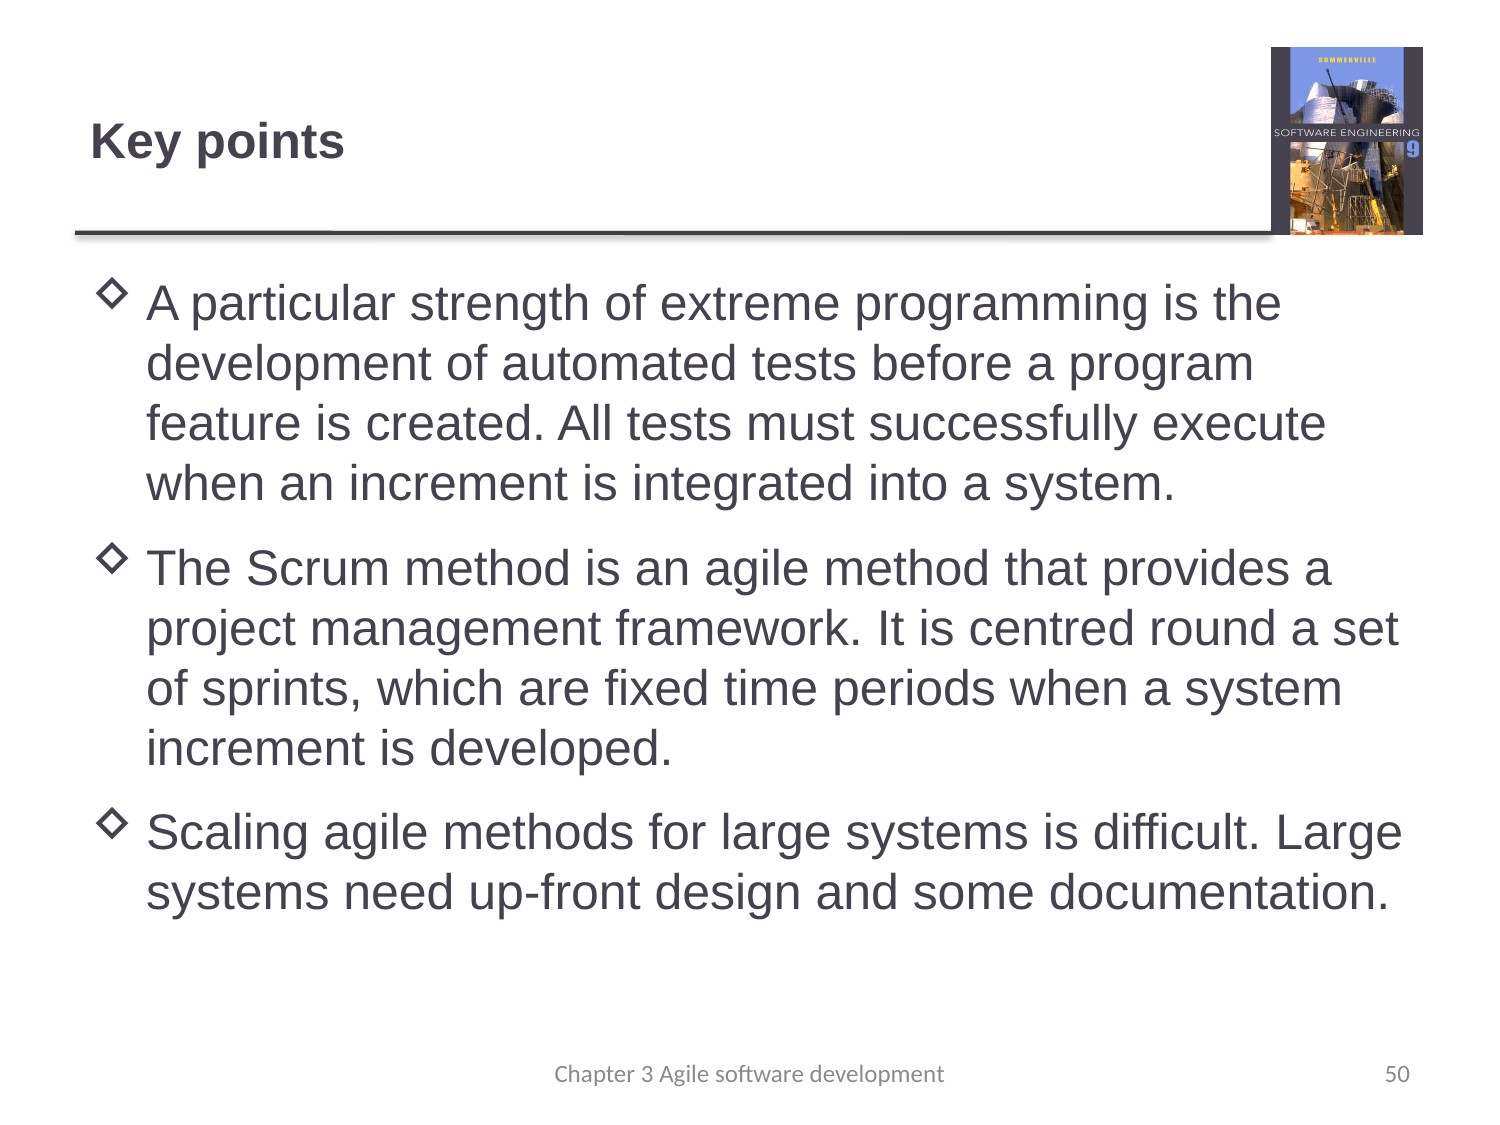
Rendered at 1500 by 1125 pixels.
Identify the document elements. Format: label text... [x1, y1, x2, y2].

picture [1272, 47, 1423, 235]
list A particular strength of extreme programming is the development of automated tests before a program feature is created. All tests must successfully execute when an increment is integrated into a system. The Scrum method is an agile method that provides a project management framework. It is centred round a set of sprints, which are fixed time periods when a system increment is developed. Scaling agile methods for large systems is difficult. Large systems need up-front design and some documentation. [75, 262, 1425, 1005]
footer Chapter 3 Agile software development [512, 1042, 988, 1103]
slide_number 50 [1074, 1042, 1425, 1103]
title Key points [74, 44, 1272, 233]
